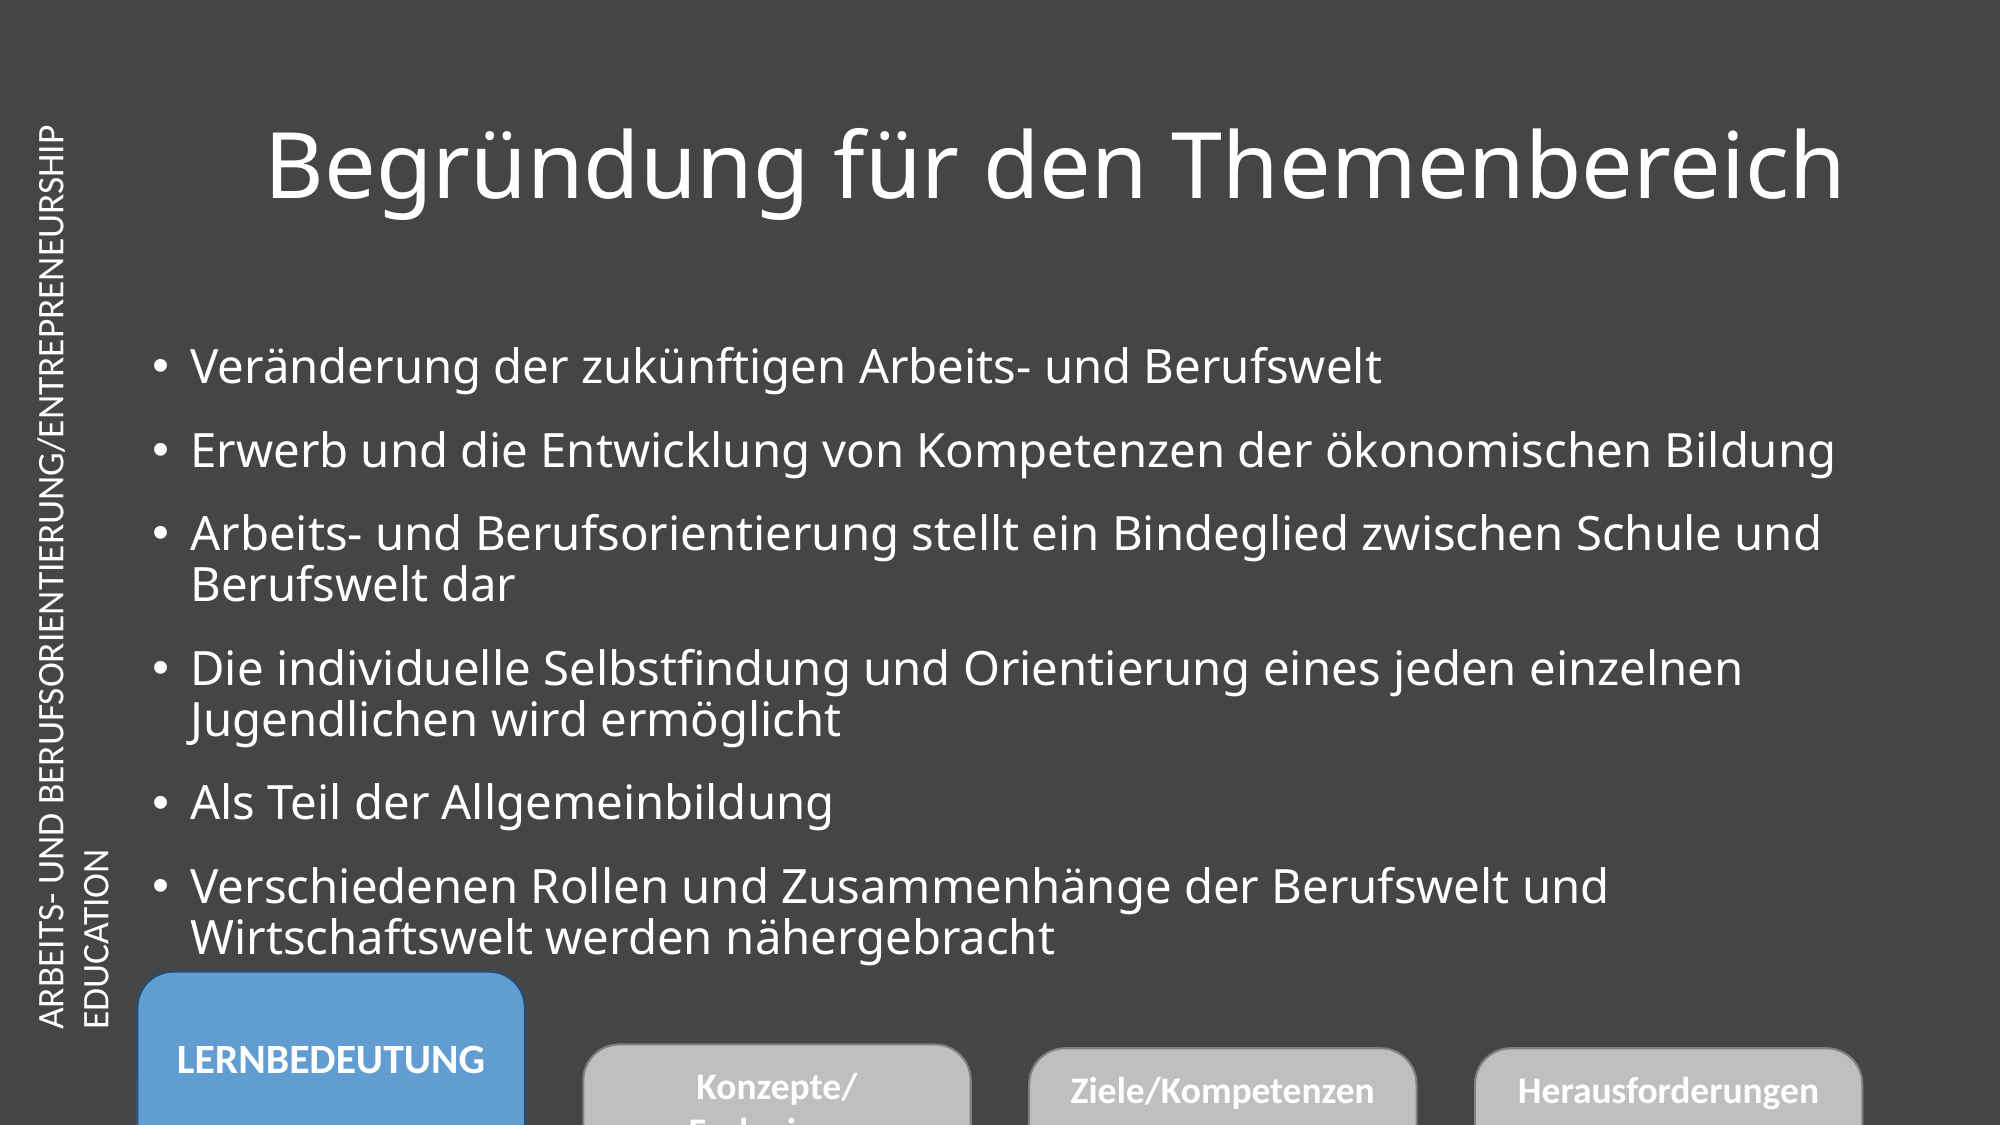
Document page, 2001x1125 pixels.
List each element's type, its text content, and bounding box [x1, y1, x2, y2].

title Begründung für den Themenbereich [137, 59, 1863, 278]
list Veränderung der zukünftigen Arbeits- und Berufswelt Erwerb und die Entwicklung von Kompetenzen der ökonomischen Bildung Arbeits- und Berufsorientierung stellt ein Bindeglied zwischen Schule und Berufswelt dar Die individuelle Selbstfindung und Orientierung eines jeden einzelnen Jugendlichen wird ermöglicht Als Teil der Allgemeinbildung Verschiedenen Rollen und Zusammenhänge der Berufswelt und Wirtschaftswelt werden nähergebracht [137, 335, 1863, 984]
